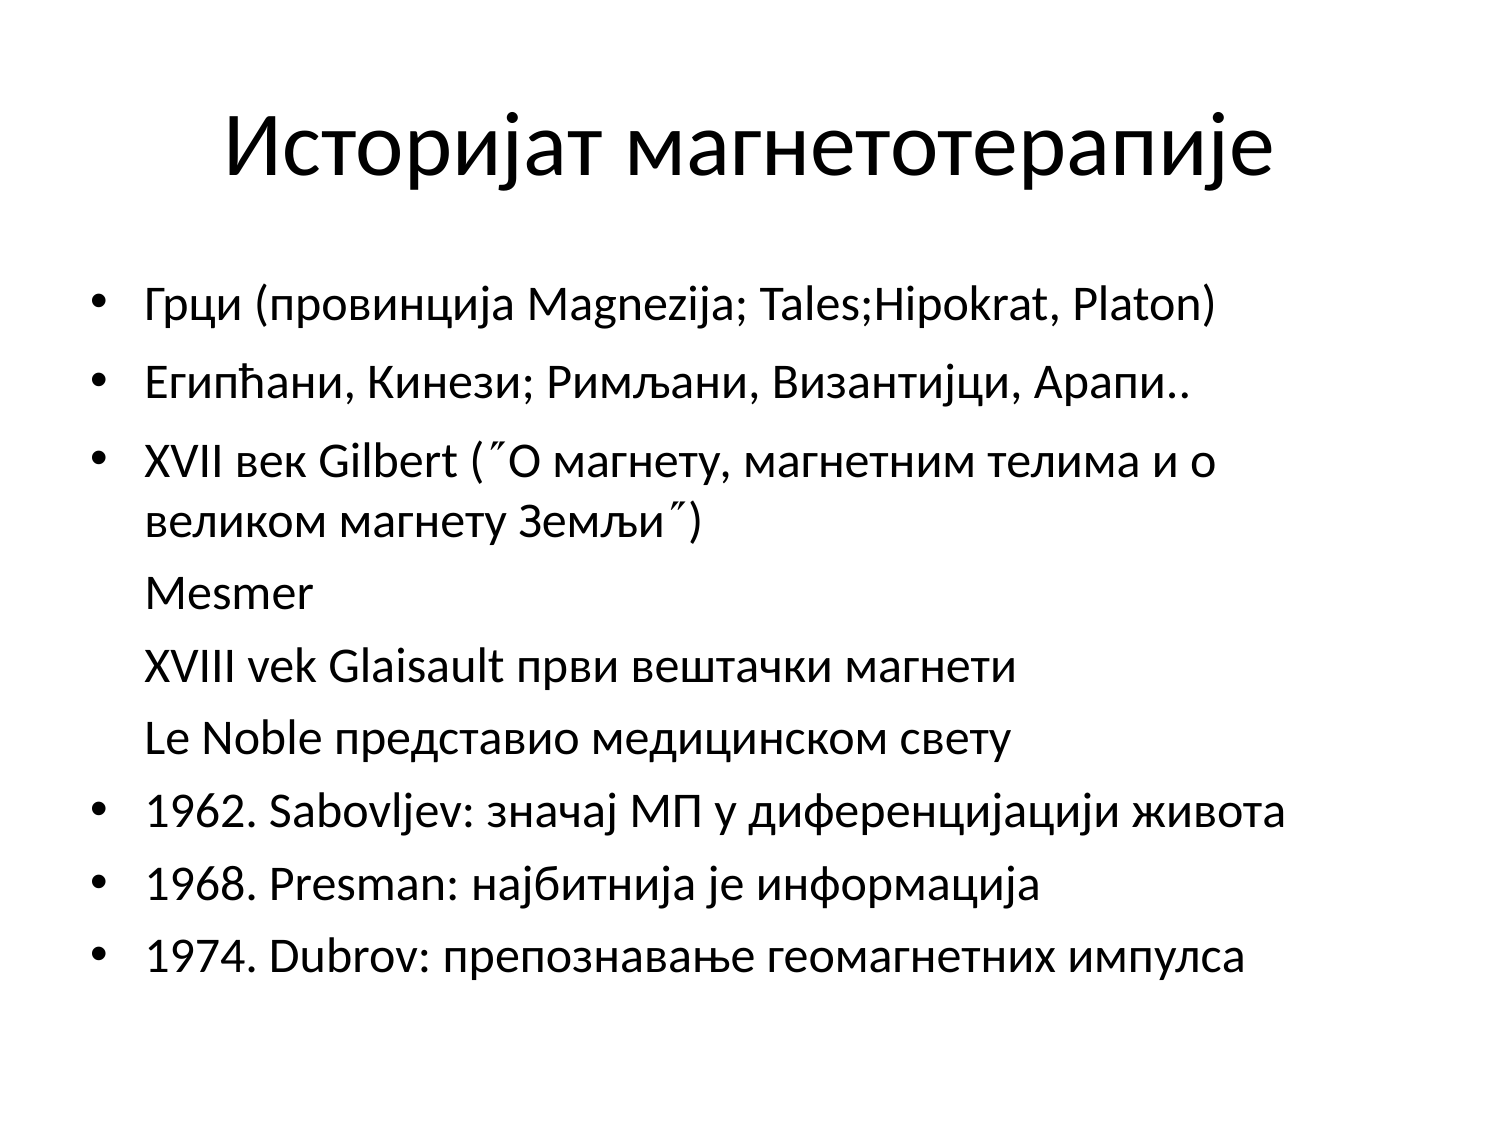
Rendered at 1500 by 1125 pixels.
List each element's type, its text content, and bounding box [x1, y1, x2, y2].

title Историјат магнетотерапије [75, 45, 1425, 233]
list Грци (провинција Magnezija; Tales;Hipokrat, Platon) Египћани, Кинези; Римљани, Византијци, Арапи.. XVII век Gilbert (О магнету, магнетним телима и о великом магнету Земљи) Mesmer XVIII vek Glaisault први вештачки магнети Le Noble представио медицинском свету 1962. Sabovljev: значај МП у диференцијацији живота 1968. Presman: најбитнија је информација 1974. Dubrov: препознавање геомагнетних импулса [75, 262, 1425, 1005]
